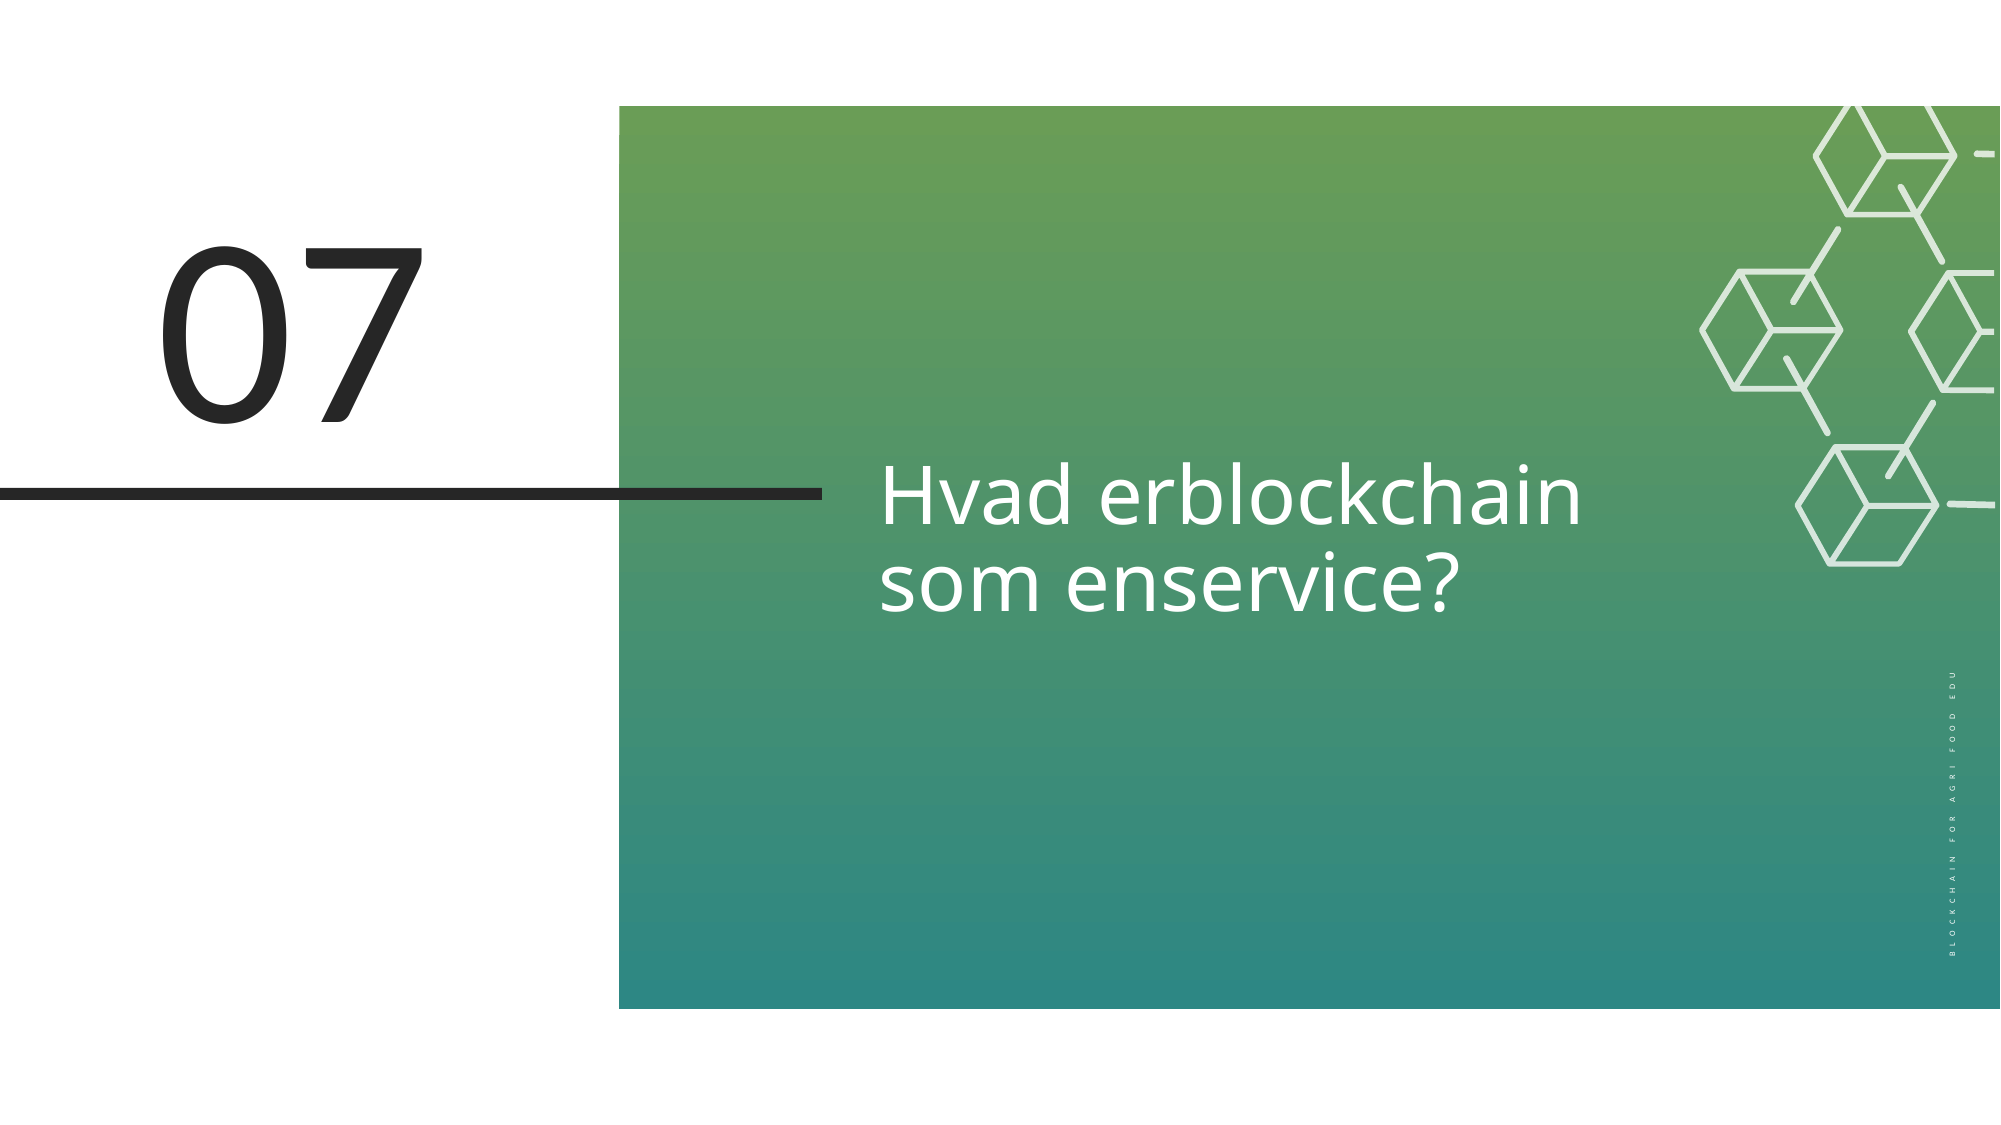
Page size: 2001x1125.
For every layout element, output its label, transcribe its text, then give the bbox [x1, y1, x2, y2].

list Hvad erblockchain som enservice? [864, 446, 1709, 899]
list 07 [141, 180, 481, 277]
